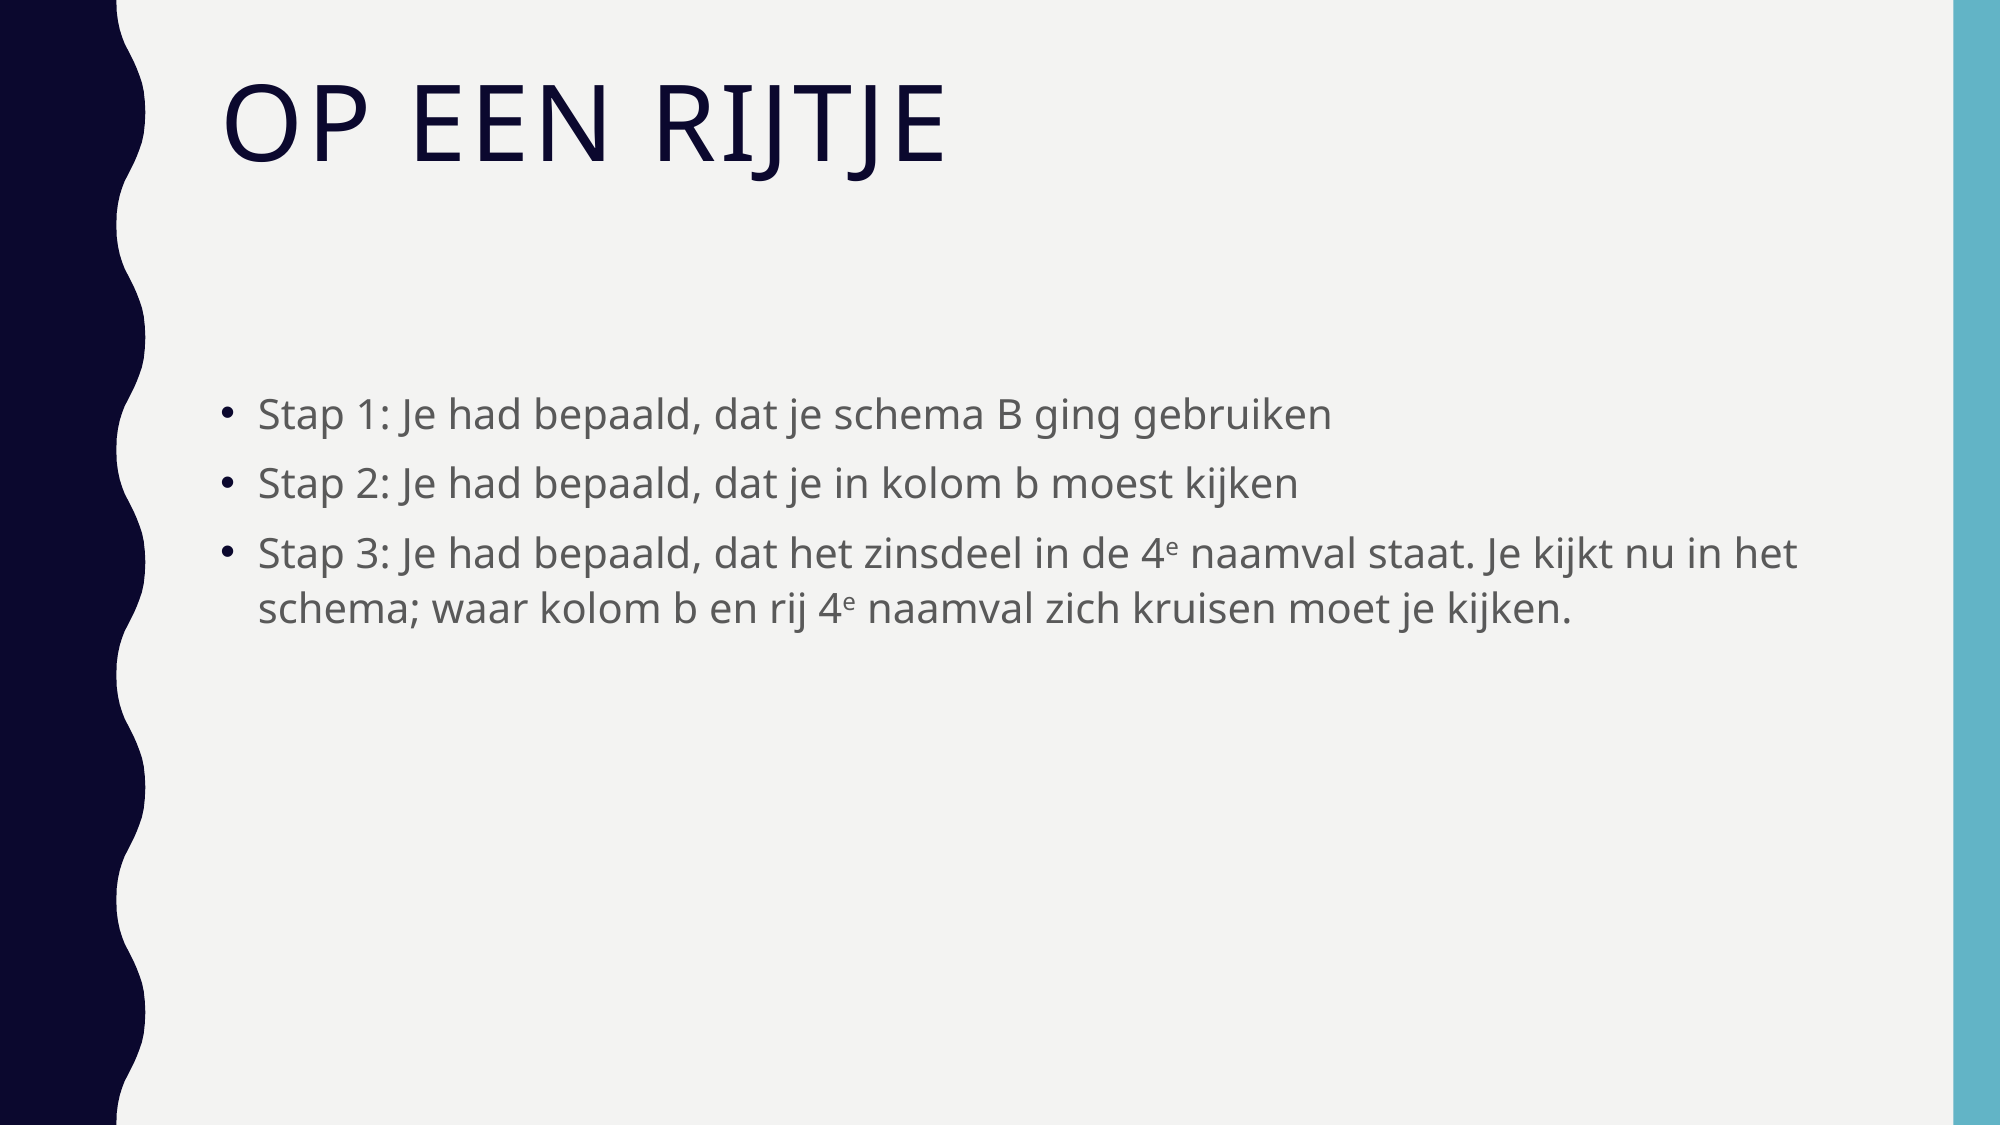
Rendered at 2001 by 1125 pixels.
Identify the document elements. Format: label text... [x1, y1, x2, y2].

title Op een rijtje [205, 62, 1875, 308]
list Stap 1: Je had bepaald, dat je schema B ging gebruiken Stap 2: Je had bepaald, dat je in kolom b moest kijken Stap 3: Je had bepaald, dat het zinsdeel in de 4e naamval staat. Je kijkt nu in het schema; waar kolom b en rij 4e naamval zich kruisen moet je kijken. [205, 375, 1875, 965]
